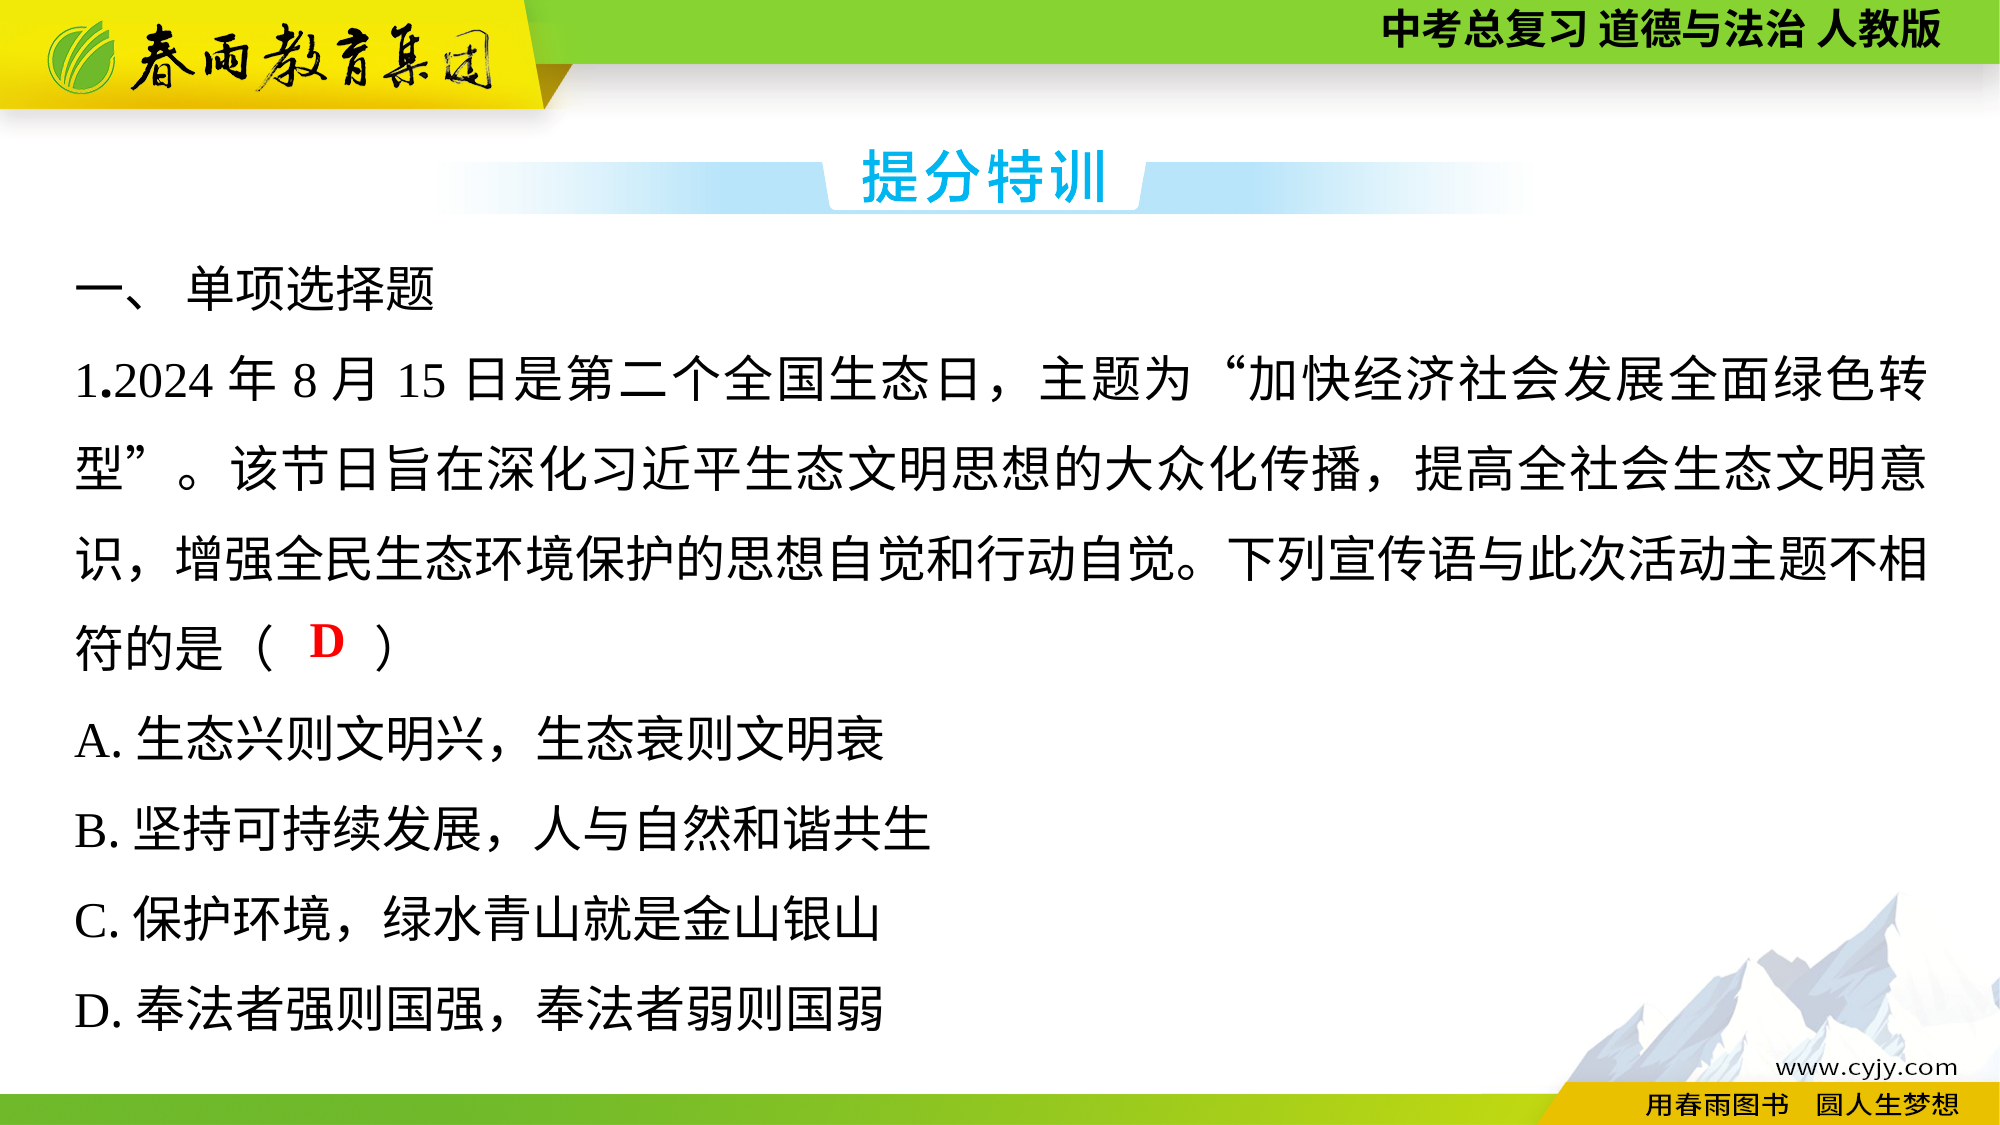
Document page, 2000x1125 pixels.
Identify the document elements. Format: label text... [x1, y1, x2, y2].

list 一、 单项选择题 1.2024年8月15日是第二个全国生态日，主题为“加快经济社会发展全面绿色转型”。该节日旨在深化习近平生态文明思想的大众化传播，提高全社会生态文明意识，增强全民生态环境保护的思想自觉和行动自觉。下列宣传语与此次活动主题不相符的是（ ） A.生态兴则文明兴，生态衰则文明衰 B.坚持可持续发展，人与自然和谐共生 C.保护环境，绿水青山就是金山银山 D.奉法者强则国强，奉法者弱则国弱 [59, 219, 1944, 1042]
picture [0, 0, 2000, 1125]
text_box D [294, 599, 361, 675]
